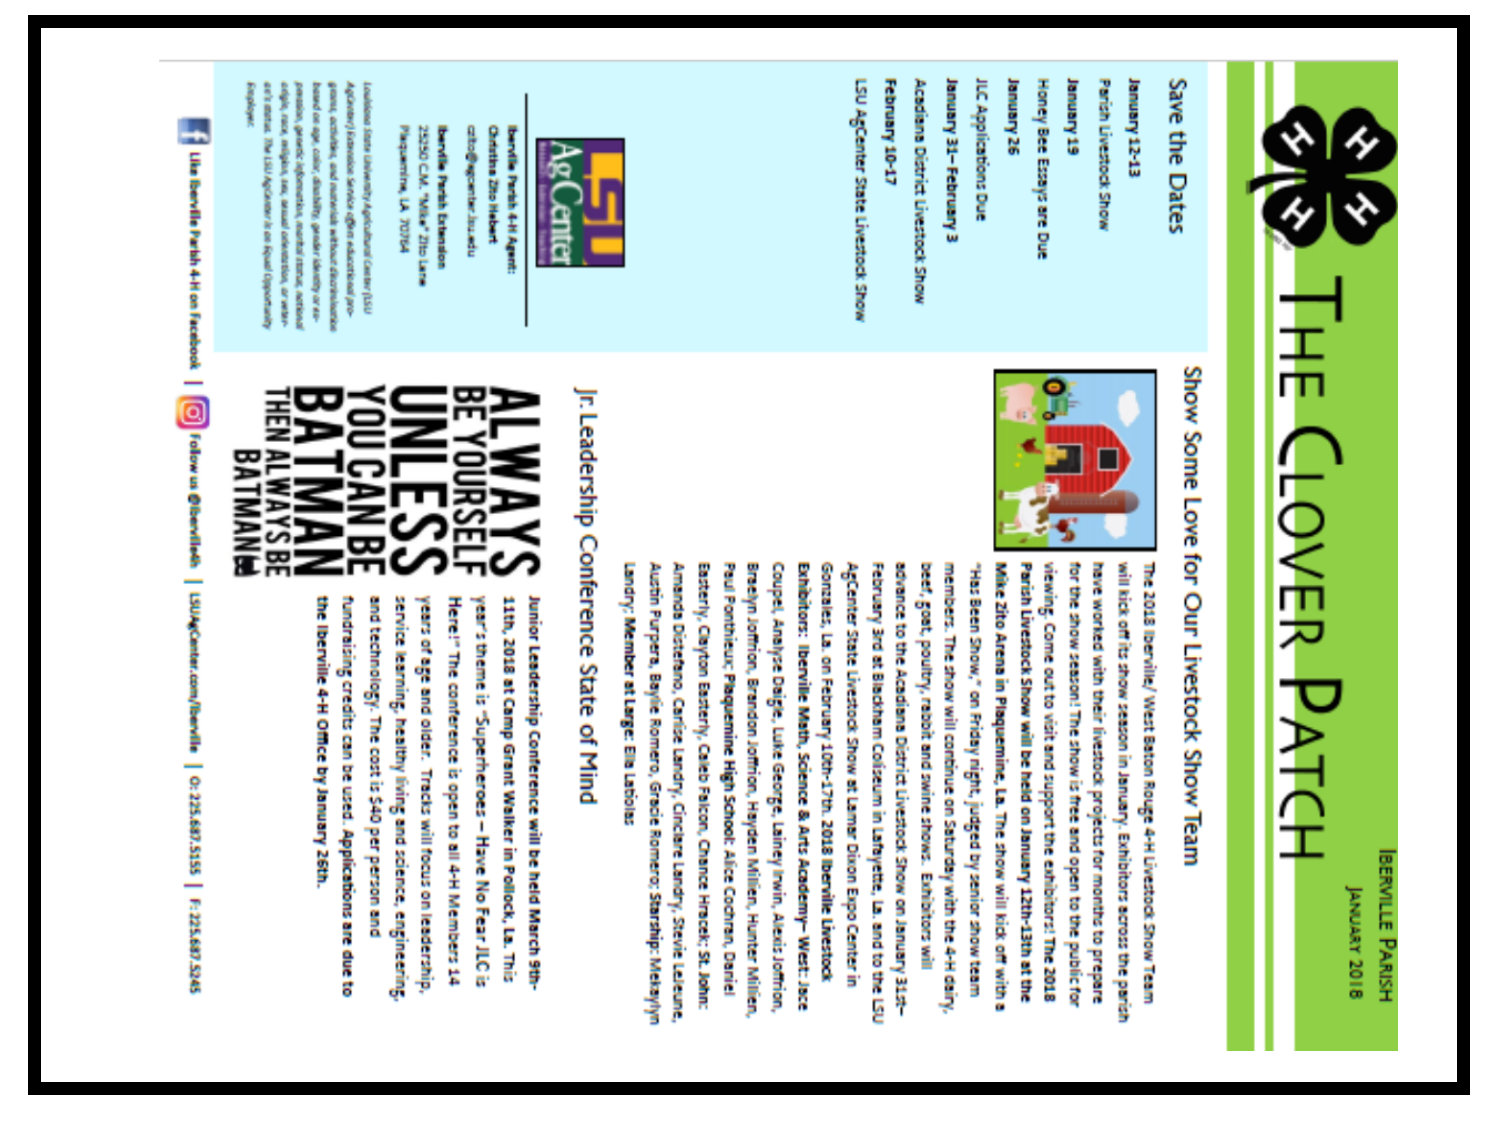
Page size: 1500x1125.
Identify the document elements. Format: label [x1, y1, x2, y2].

text_box [33, 20, 282, 1090]
picture [160, 0, 1398, 1125]
text_box [1274, 20, 1465, 1090]
